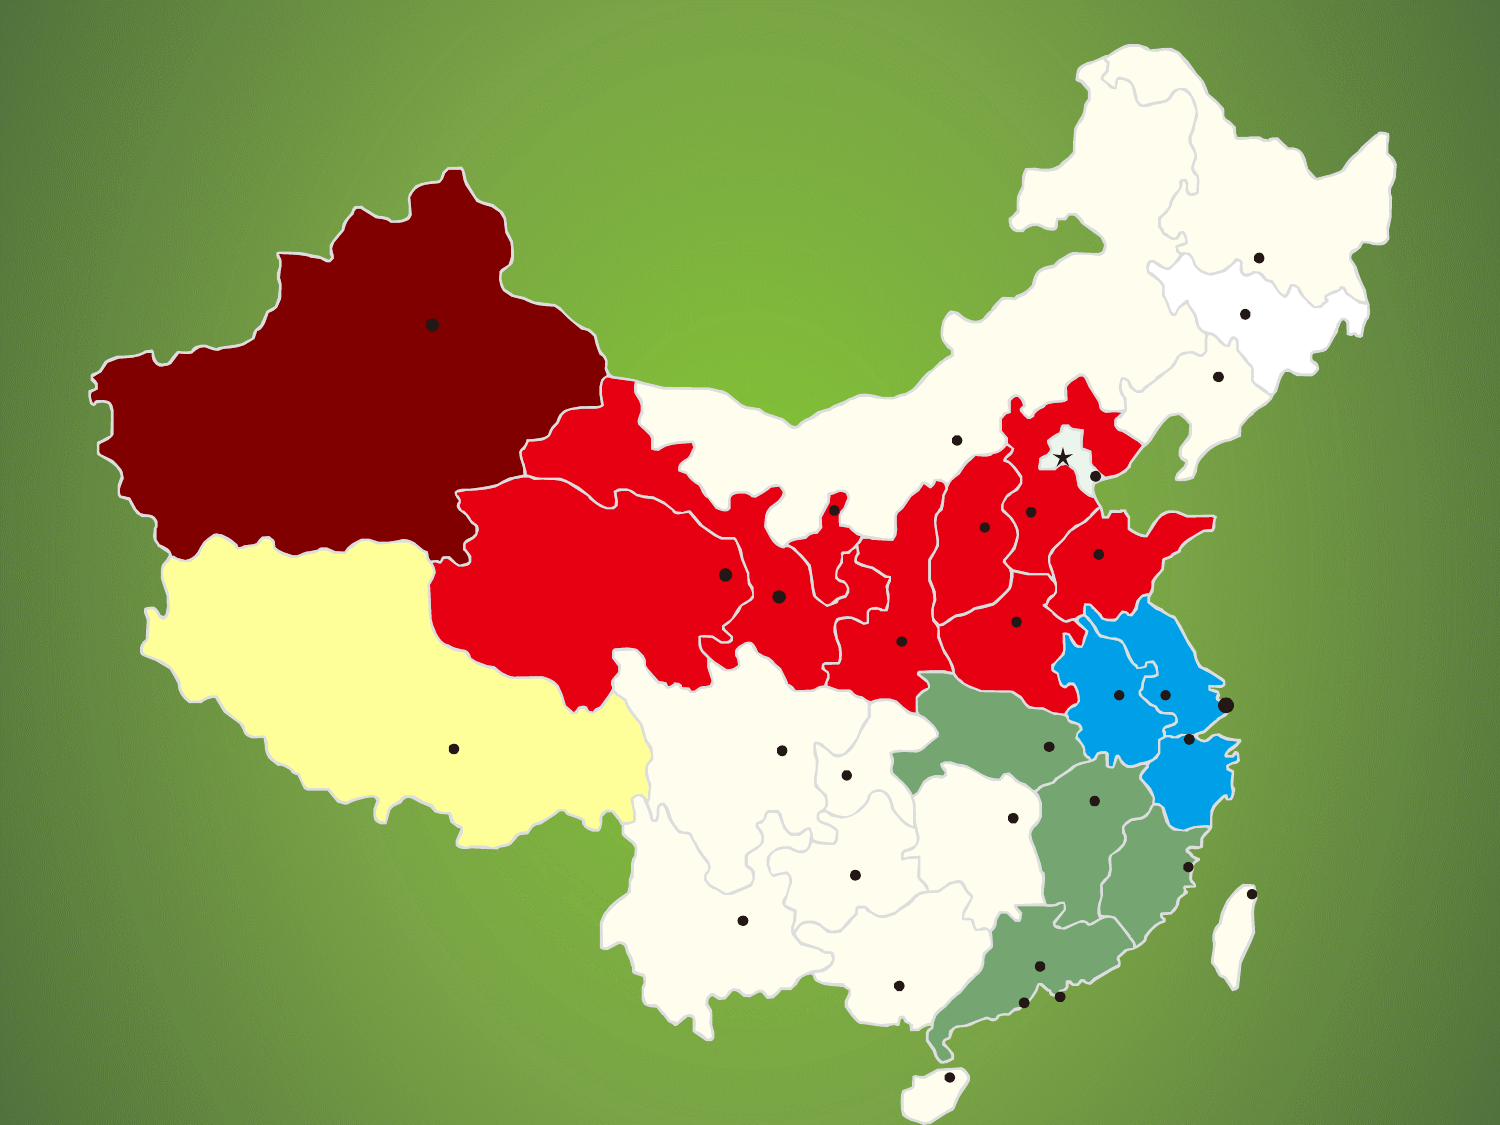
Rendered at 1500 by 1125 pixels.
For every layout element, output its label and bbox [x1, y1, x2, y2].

text_box [1093, 548, 1105, 560]
text_box [88, 44, 1397, 1064]
text_box [1090, 470, 1102, 482]
text_box [777, 745, 788, 757]
text_box [1103, 46, 1394, 307]
text_box [829, 505, 840, 516]
text_box [903, 1069, 968, 1123]
text_box [1034, 961, 1046, 972]
text_box [1085, 596, 1224, 737]
text_box [430, 477, 753, 712]
text_box [1114, 690, 1125, 701]
text_box [1183, 861, 1194, 873]
text_box [737, 915, 749, 926]
text_box [143, 536, 652, 848]
text_box [1160, 690, 1171, 701]
text_box [1054, 991, 1066, 1002]
text_box [1052, 446, 1073, 467]
text_box [1089, 795, 1100, 807]
text_box [1183, 733, 1195, 745]
text_box [425, 318, 439, 332]
text_box [928, 904, 1133, 1061]
text_box [979, 522, 991, 533]
text_box [719, 568, 733, 582]
text_box [602, 796, 833, 1040]
text_box [1018, 997, 1030, 1009]
text_box [1240, 308, 1251, 320]
text_box [614, 644, 868, 894]
text_box [1043, 741, 1055, 753]
text_box [1212, 371, 1224, 383]
text_box [931, 445, 1020, 624]
text_box [1254, 252, 1265, 264]
text_box [1041, 426, 1096, 496]
text_box [1053, 616, 1176, 767]
text_box [849, 869, 861, 881]
text_box [1210, 883, 1258, 992]
text_box [0, 0, 1500, 1125]
text_box [1011, 616, 1022, 628]
text_box [952, 435, 963, 446]
text_box [1025, 506, 1037, 518]
text_box [1031, 754, 1153, 928]
text_box [1148, 254, 1368, 394]
text_box [1002, 376, 1142, 577]
text_box [1246, 889, 1258, 900]
text_box [1218, 697, 1234, 714]
text_box [795, 883, 991, 1029]
text_box [1047, 508, 1214, 621]
text_box [1100, 805, 1209, 946]
text_box [903, 763, 1044, 930]
text_box [939, 572, 1086, 714]
text_box [772, 590, 786, 604]
text_box [900, 1067, 970, 1125]
text_box [1213, 886, 1255, 988]
text_box [788, 492, 861, 605]
text_box [1008, 812, 1019, 824]
text_box [1116, 334, 1270, 480]
text_box [824, 481, 953, 713]
text_box [816, 701, 937, 827]
text_box [91, 169, 607, 565]
text_box [896, 636, 908, 647]
text_box [894, 980, 905, 992]
text_box [769, 792, 927, 931]
text_box [841, 770, 852, 781]
text_box [892, 673, 1089, 795]
text_box [448, 743, 460, 755]
text_box [636, 59, 1206, 546]
text_box [1142, 735, 1237, 830]
text_box [944, 1072, 956, 1083]
